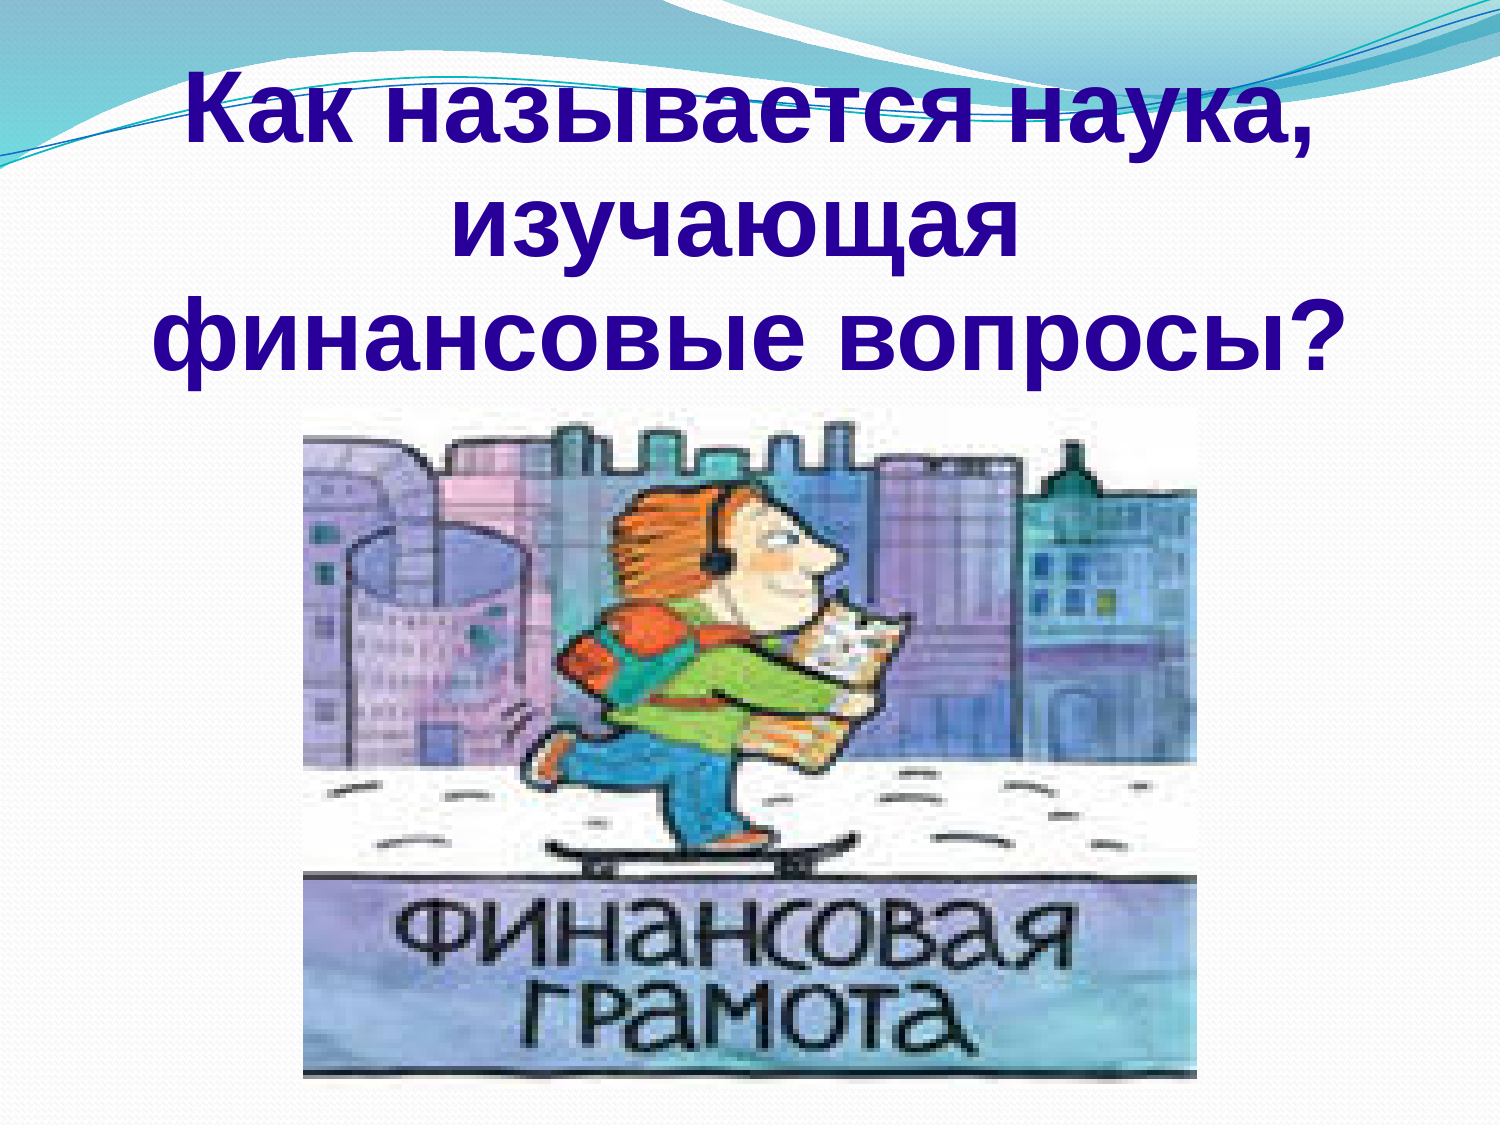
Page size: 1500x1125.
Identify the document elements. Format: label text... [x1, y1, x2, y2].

text_box Как называется наука, изучающая финансовые вопросы? [0, 44, 1500, 343]
picture [303, 408, 1197, 1089]
